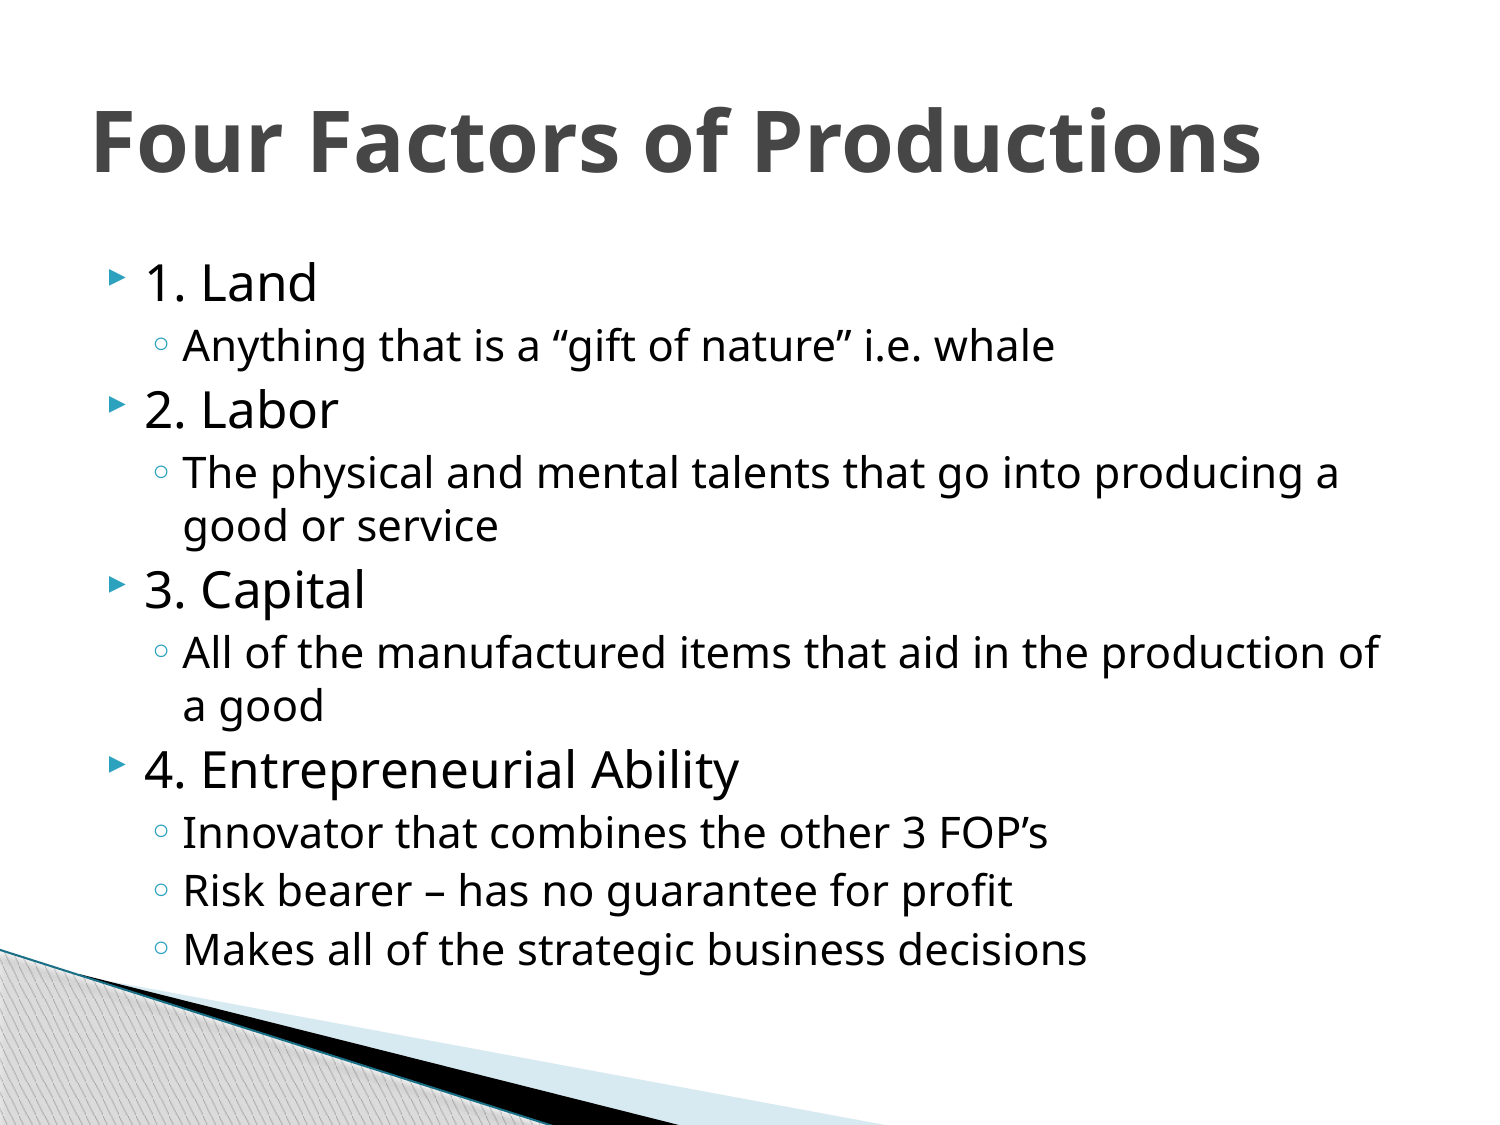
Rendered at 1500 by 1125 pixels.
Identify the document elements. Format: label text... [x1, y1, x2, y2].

title Four Factors of Productions [75, 45, 1425, 233]
list 1. Land Anything that is a “gift of nature” i.e. whale 2. Labor The physical and mental talents that go into producing a good or service 3. Capital All of the manufactured items that aid in the production of a good 4. Entrepreneurial Ability Innovator that combines the other 3 FOP’s Risk bearer – has no guarantee for profit Makes all of the strategic business decisions [75, 243, 1425, 986]
